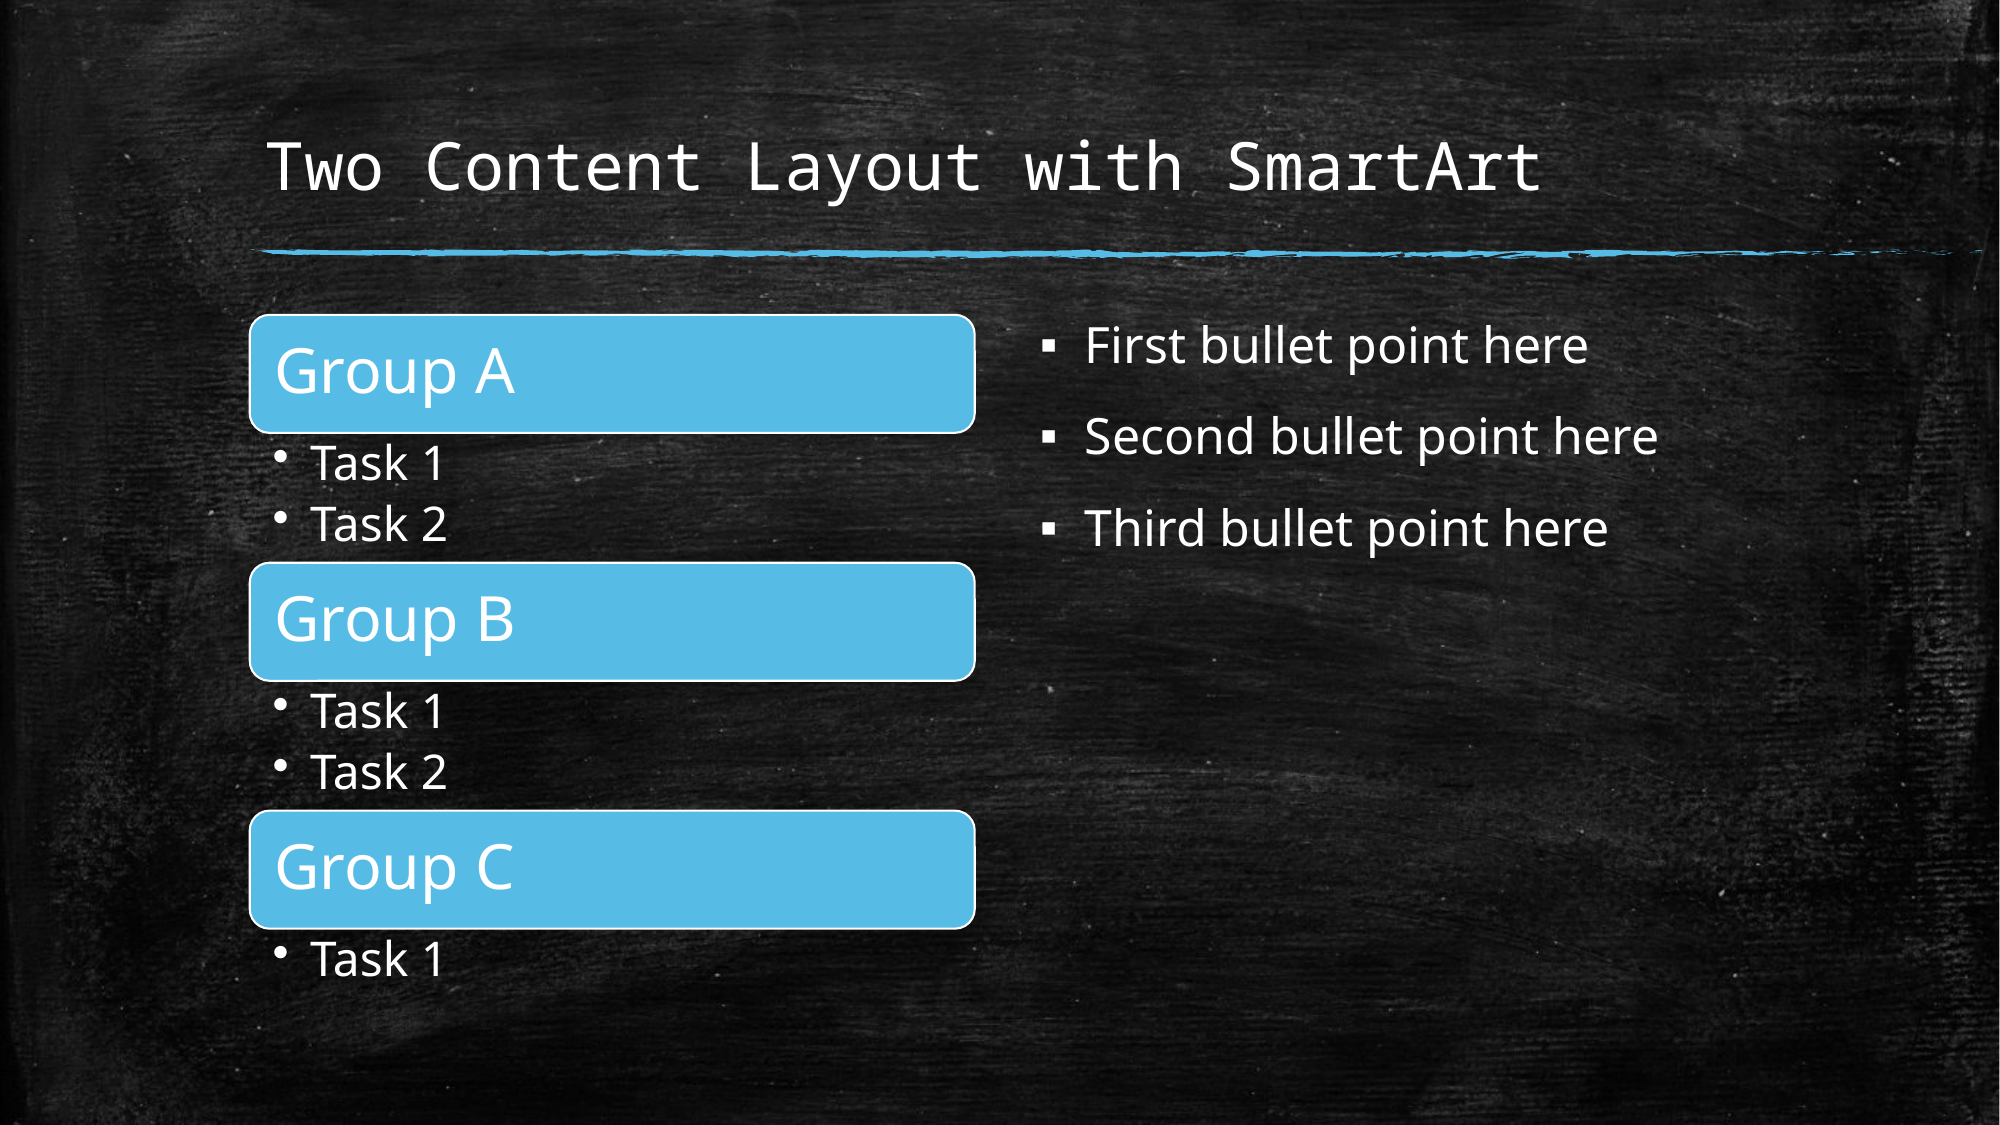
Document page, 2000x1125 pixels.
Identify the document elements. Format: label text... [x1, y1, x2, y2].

title Two Content Layout with SmartArt [249, 45, 1750, 213]
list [249, 312, 975, 1013]
list First bullet point here Second bullet point here Third bullet point here [1024, 312, 1750, 1013]
